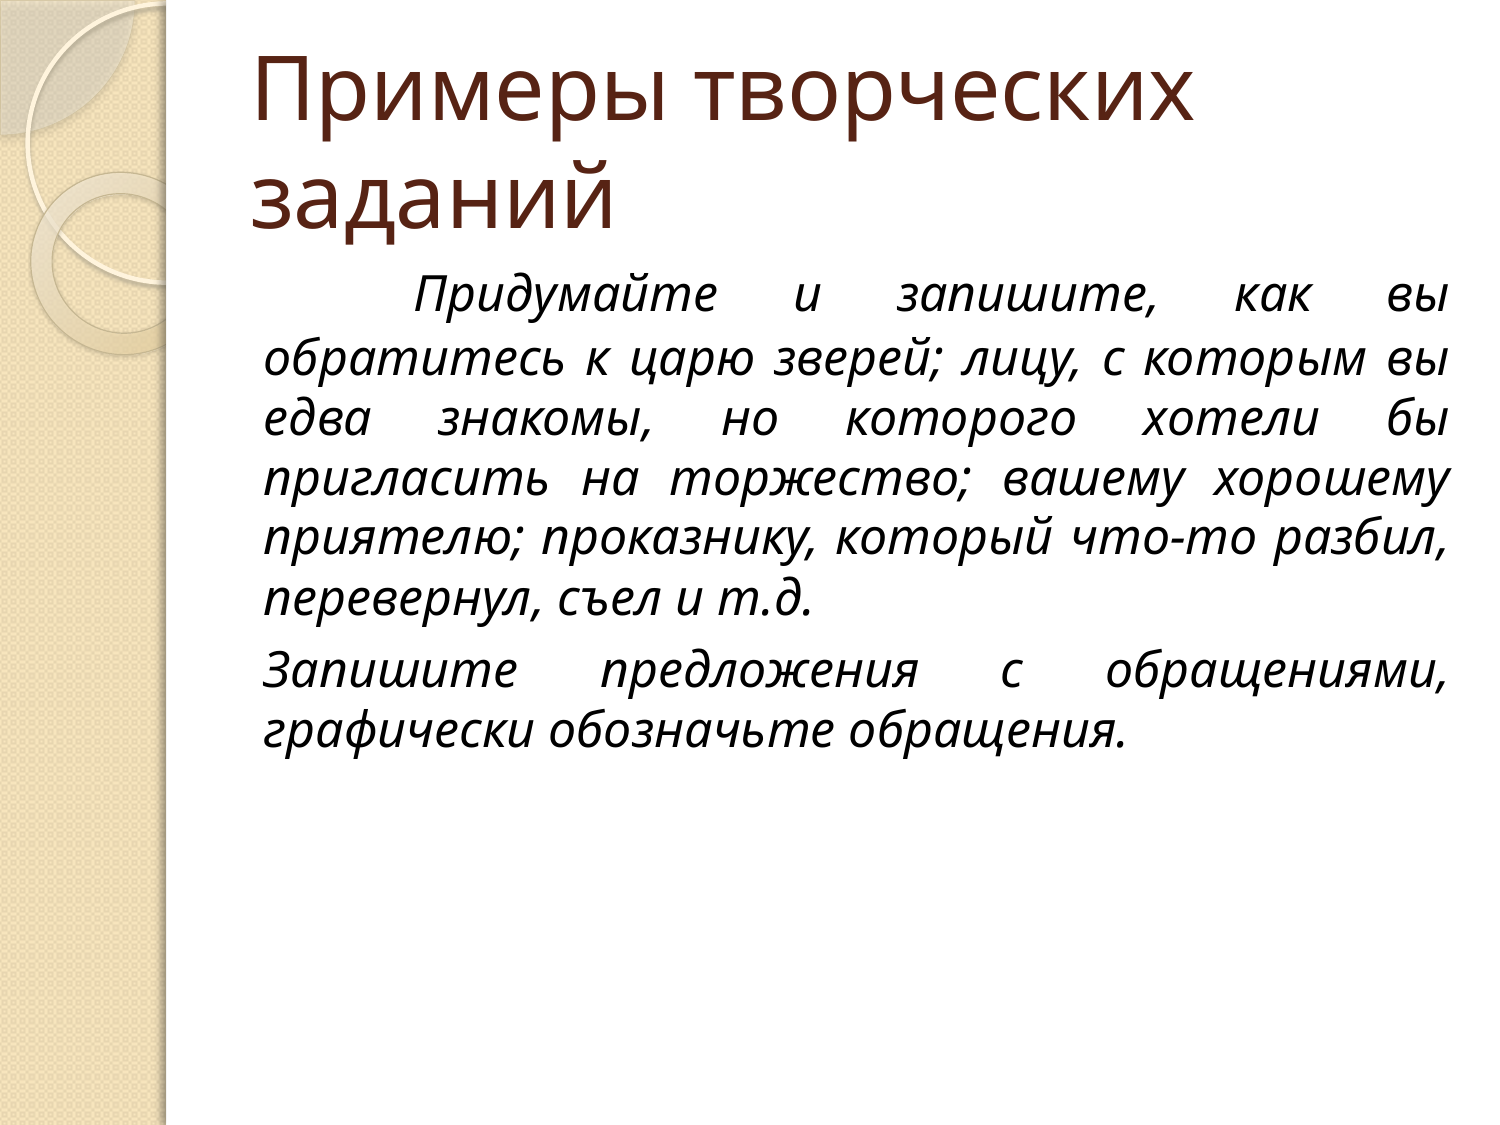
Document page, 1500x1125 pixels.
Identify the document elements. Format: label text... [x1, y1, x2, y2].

list Придумайте и запишите, как вы обратитесь к царю зверей; лицу, с которым вы едва знакомы, но которого хотели бы пригласить на торжество; вашему хорошему приятелю; проказнику, который что-то разбил, перевернул, съел и т.д. Запишите предложения с обращениями, графически обозначьте обращения. [235, 237, 1466, 1025]
title Примеры творческих заданий [235, 45, 1466, 233]
